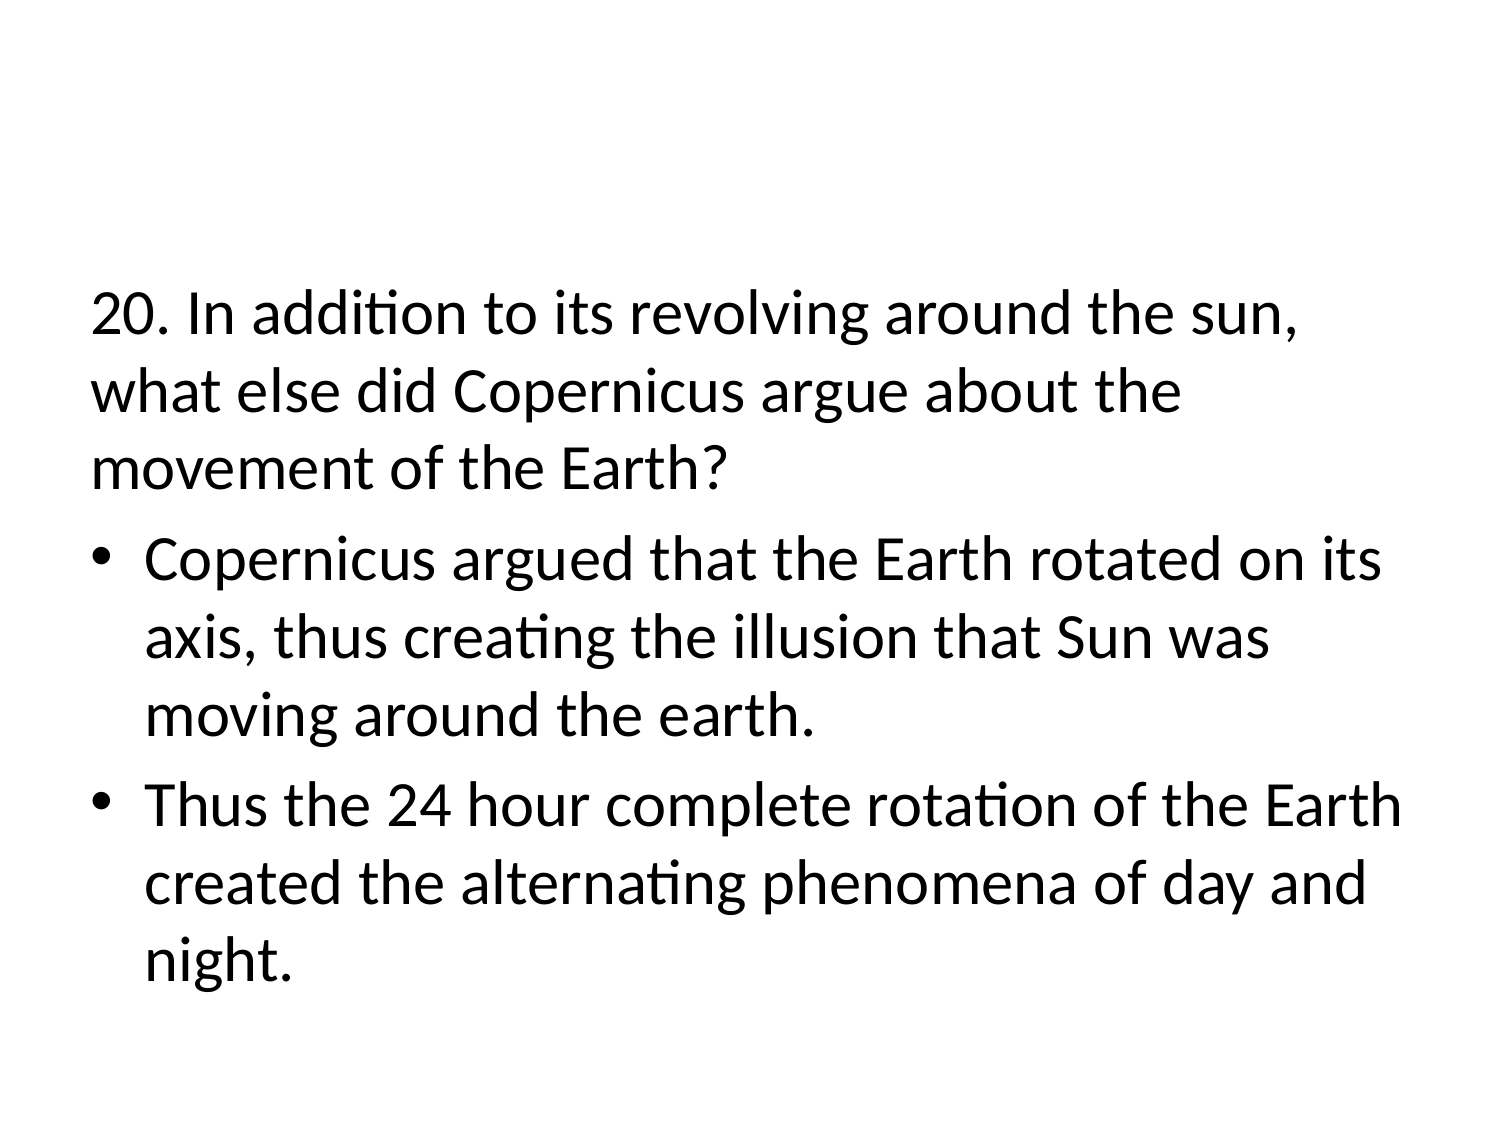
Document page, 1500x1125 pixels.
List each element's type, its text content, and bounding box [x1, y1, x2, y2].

list 20. In addition to its revolving around the sun, what else did Copernicus argue about the movement of the Earth? Copernicus argued that the Earth rotated on its axis, thus creating the illusion that Sun was moving around the earth. Thus the 24 hour complete rotation of the Earth created the alternating phenomena of day and night. [75, 262, 1425, 1005]
